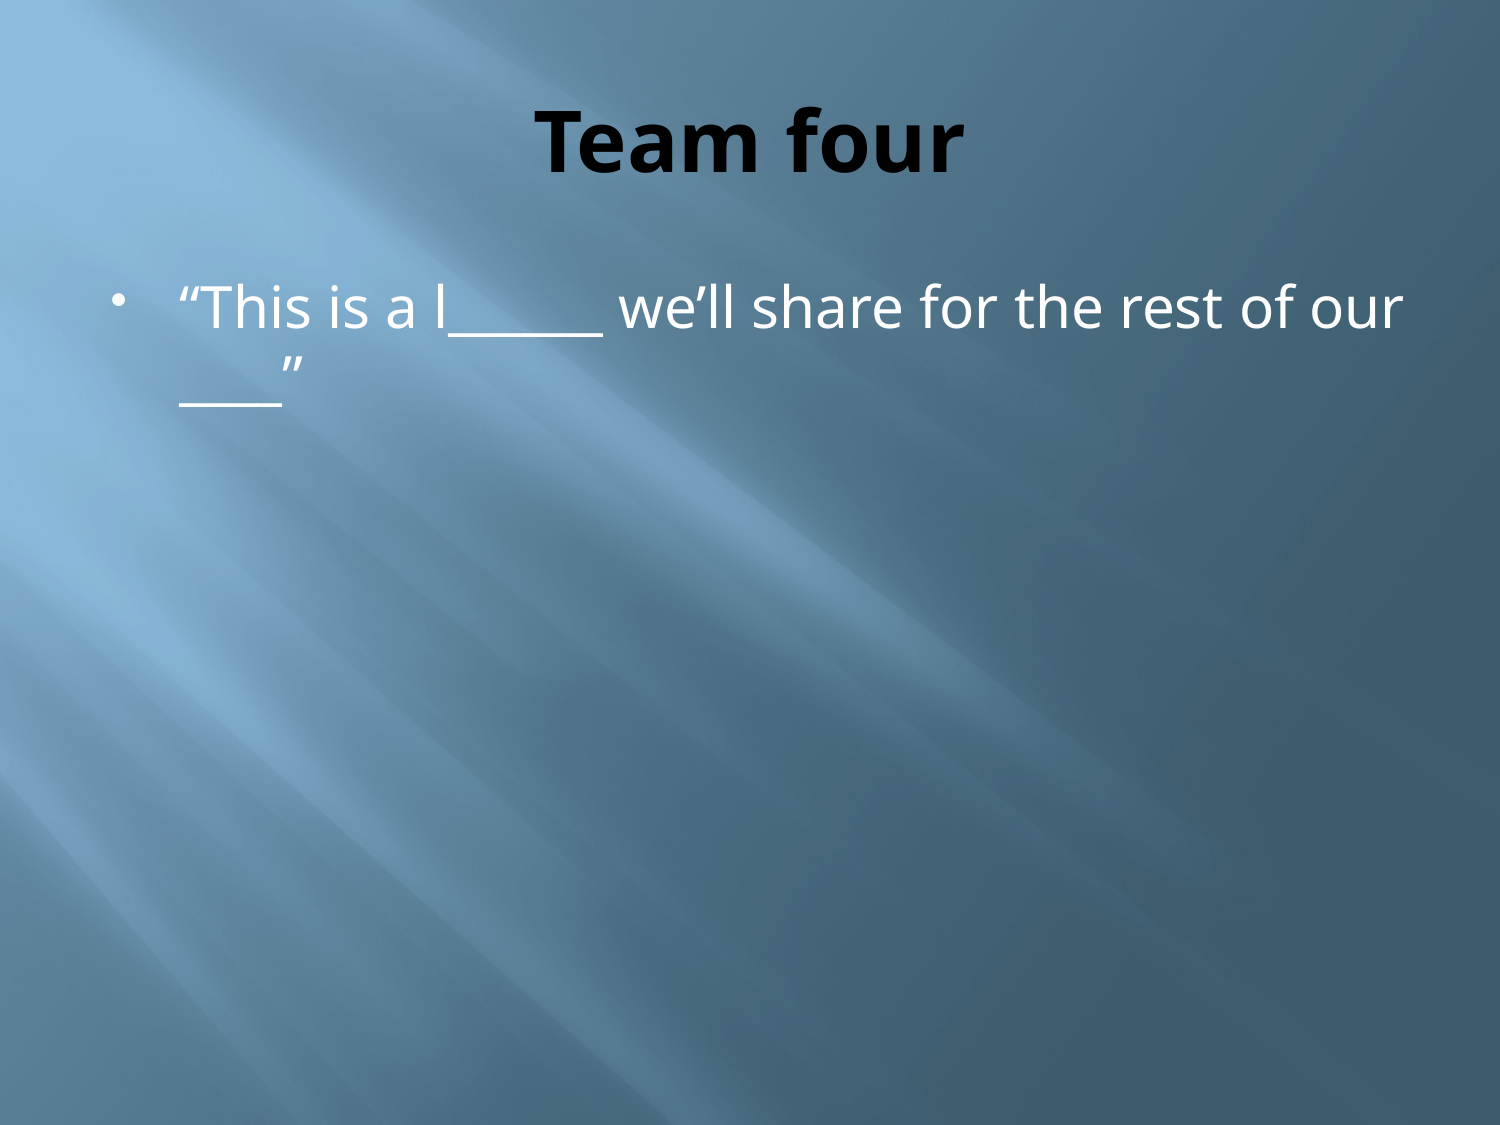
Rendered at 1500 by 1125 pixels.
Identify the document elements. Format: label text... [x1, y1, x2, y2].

title Team four [75, 45, 1425, 233]
list “This is a l______ we’ll share for the rest of our ____” [75, 262, 1425, 1035]
